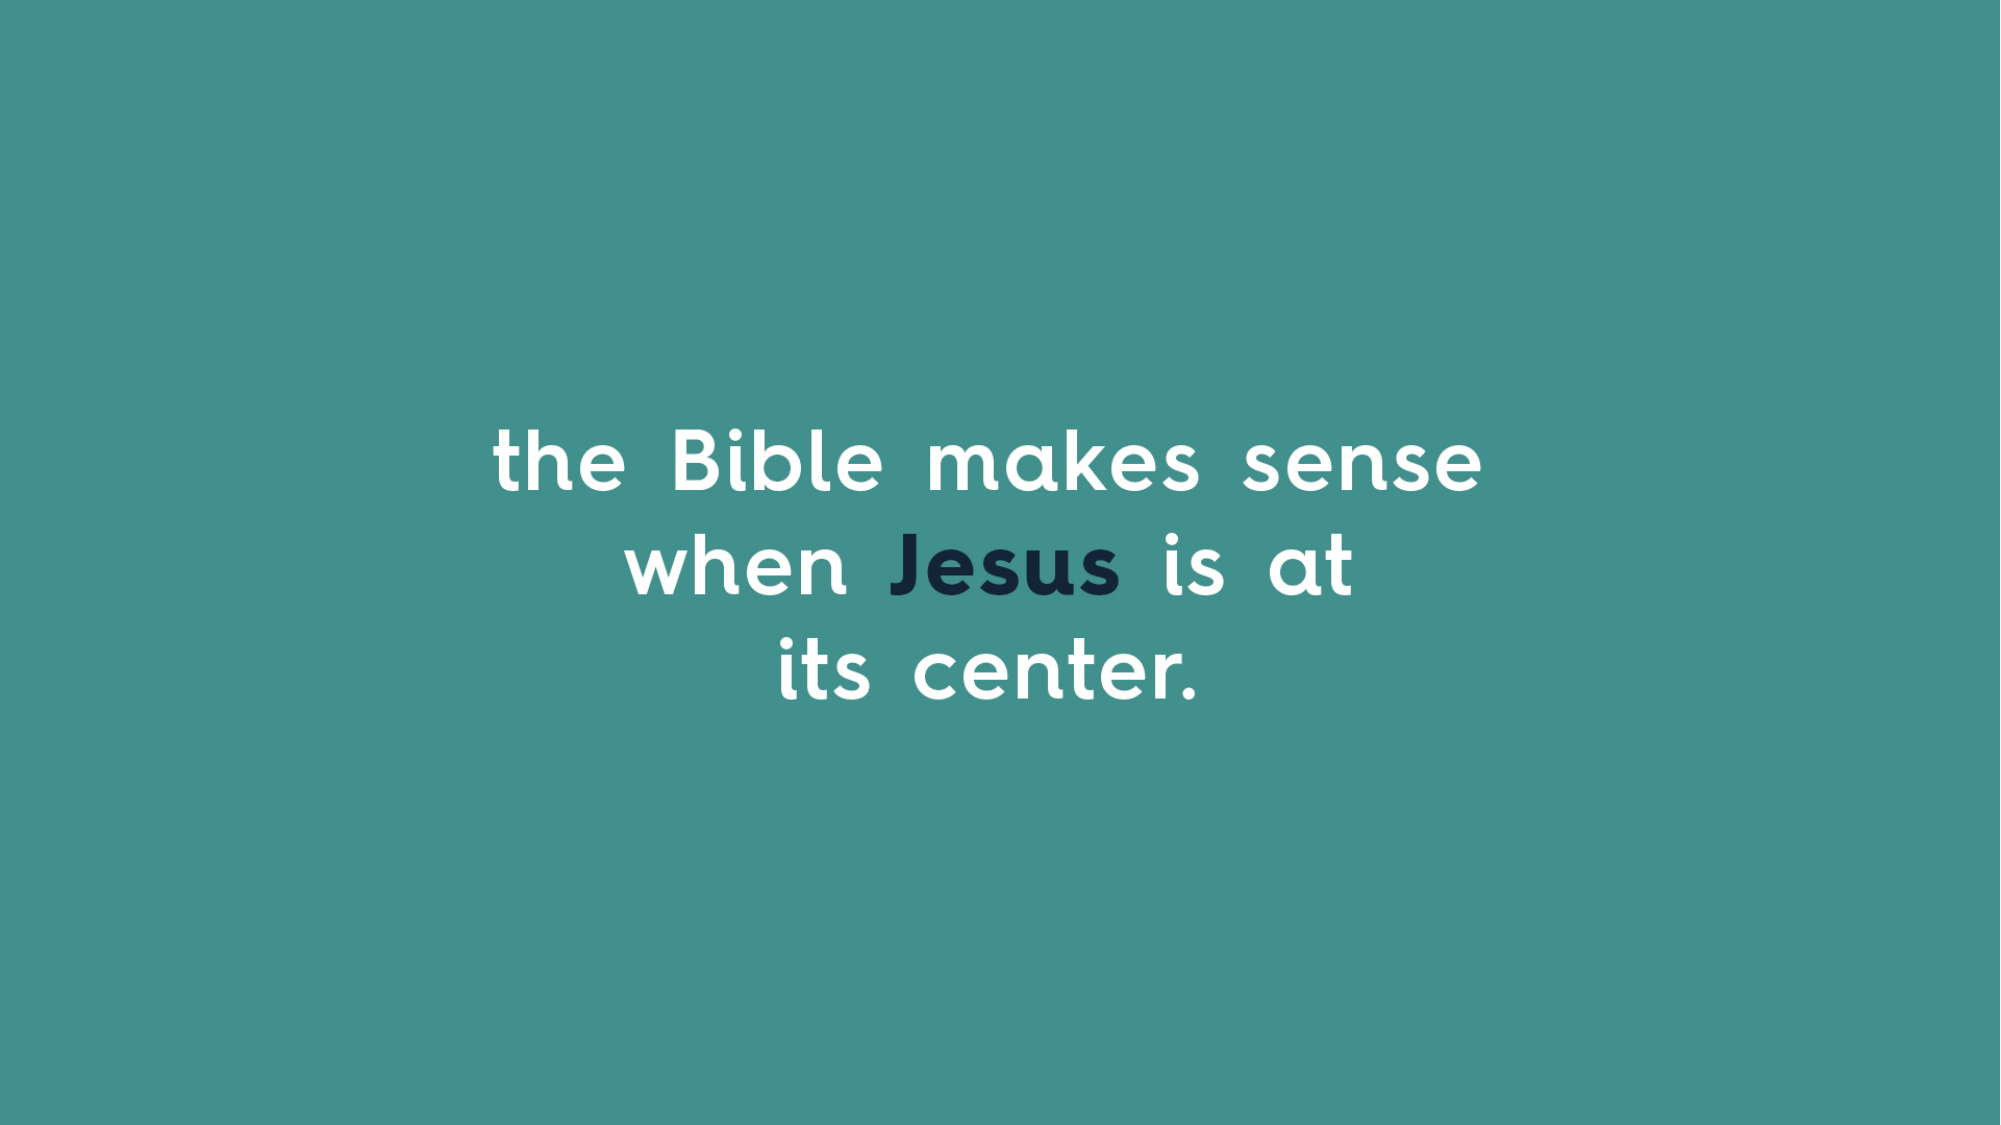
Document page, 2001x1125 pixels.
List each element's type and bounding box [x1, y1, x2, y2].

list [0, 0, 2000, 1125]
